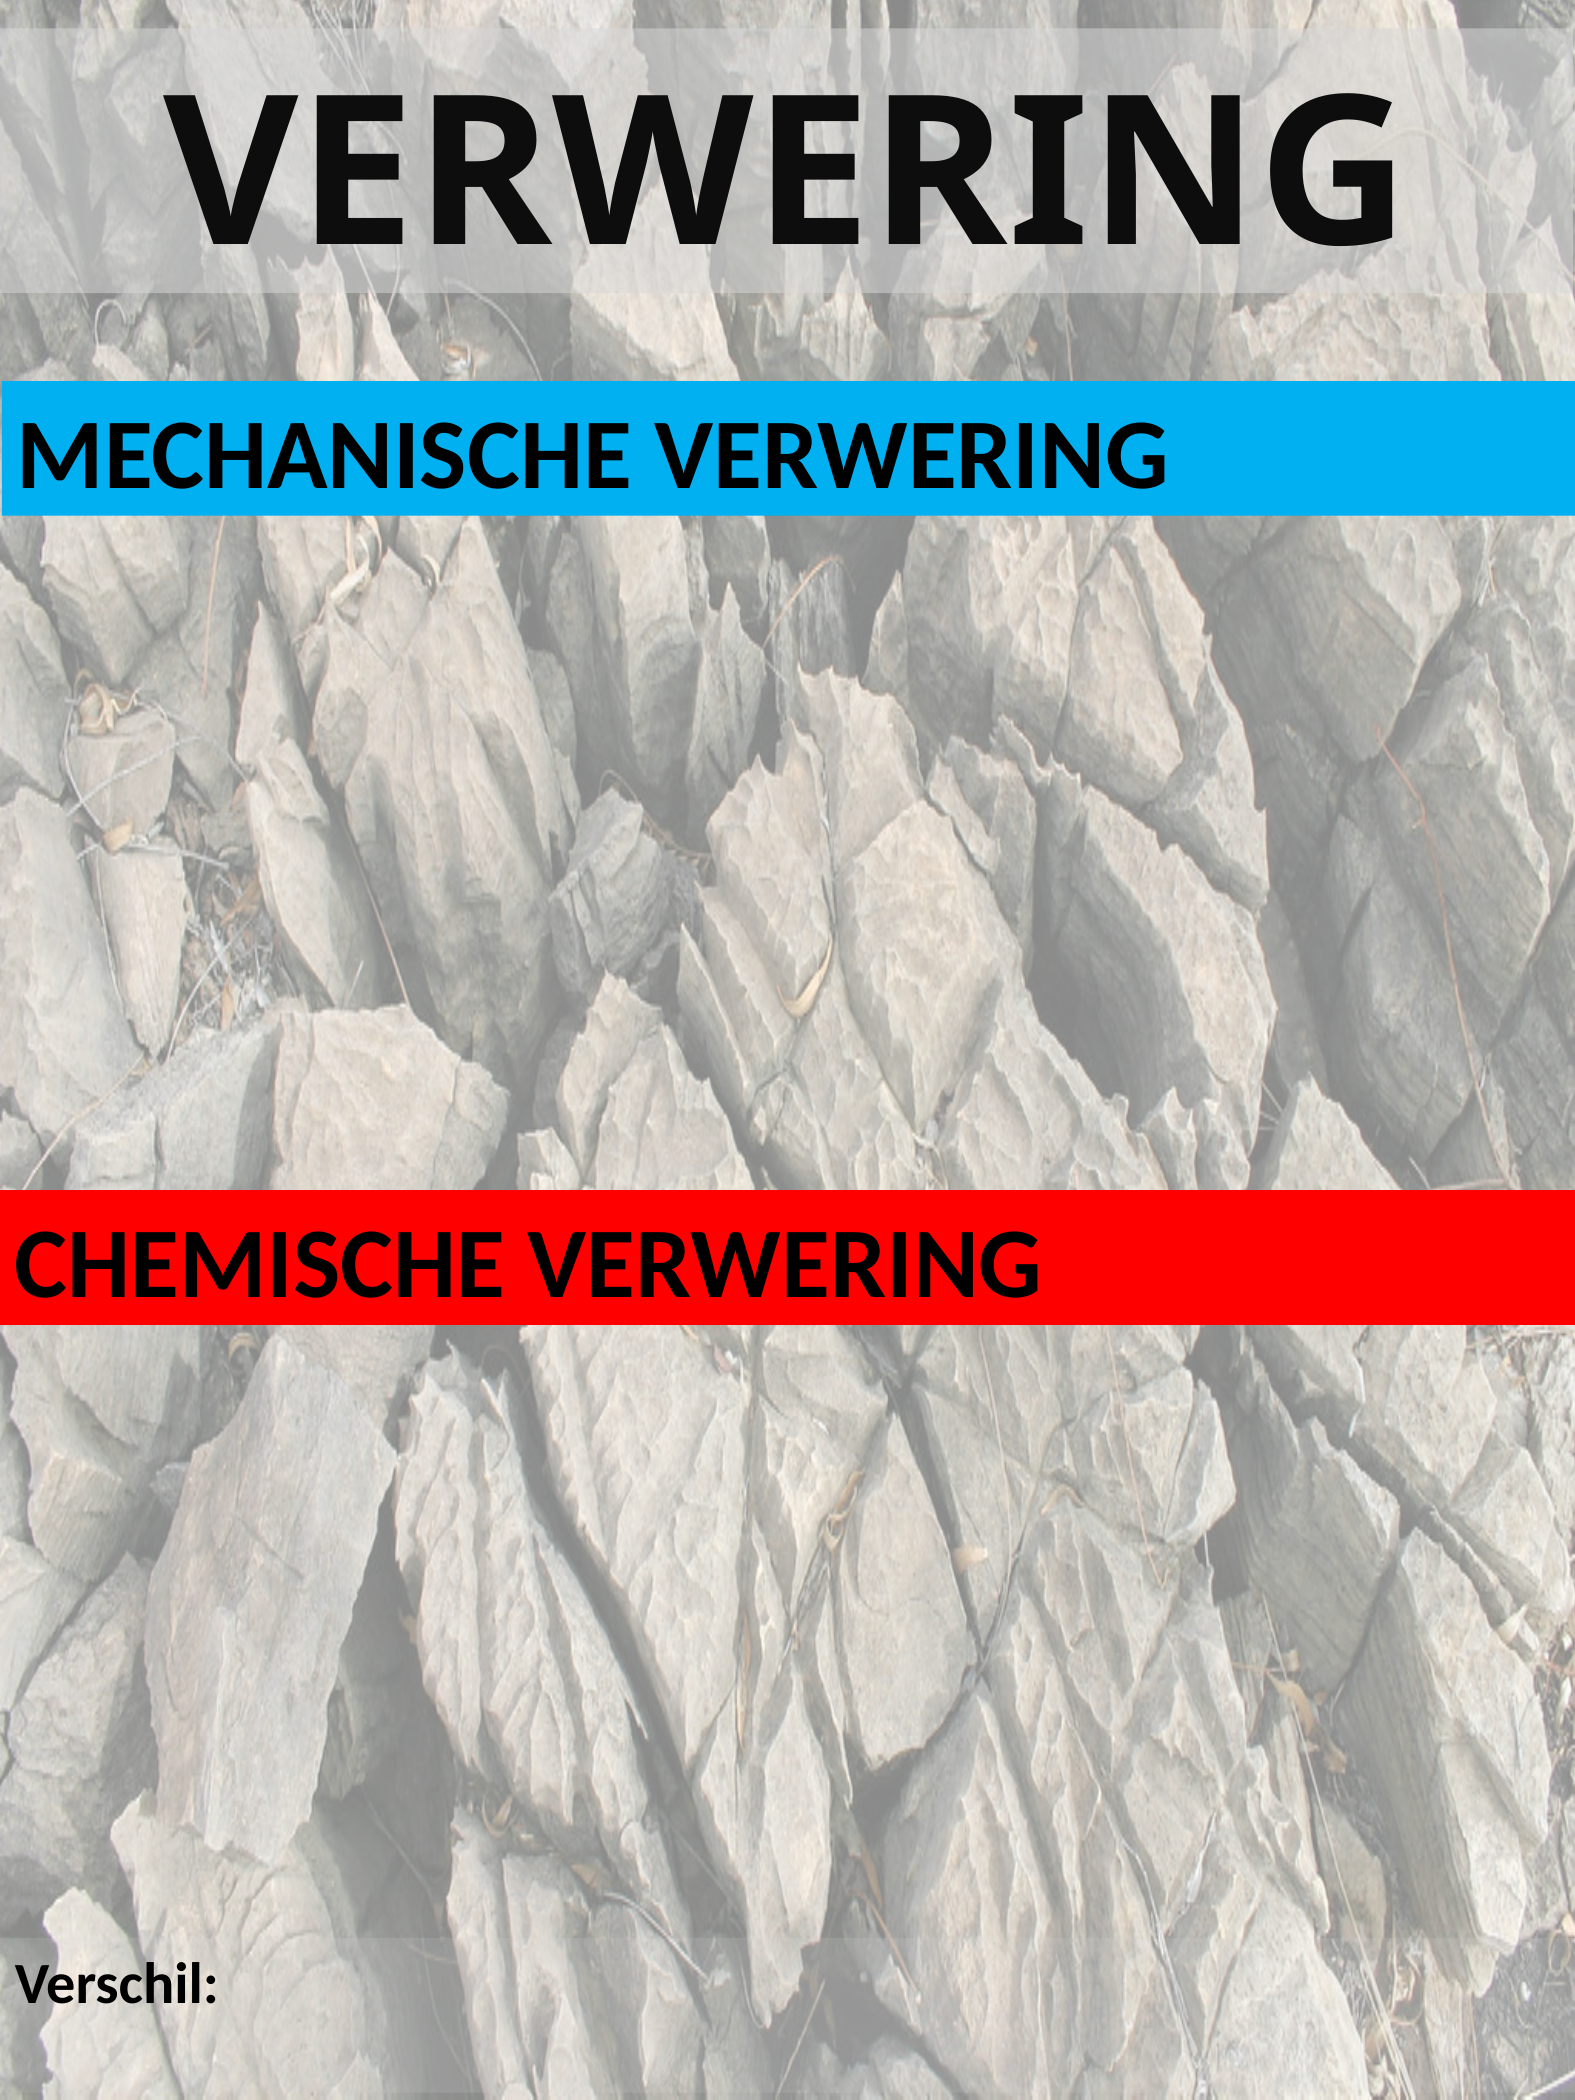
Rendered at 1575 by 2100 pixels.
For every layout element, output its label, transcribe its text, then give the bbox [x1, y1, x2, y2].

text_box MECHANISCHE VERWERING [1, 381, 1575, 516]
text_box Verschil: [0, 1937, 1575, 2093]
text_box CHEMISCHE VERWERING [0, 1190, 1575, 1325]
text_box VERWERING [0, 28, 1573, 294]
